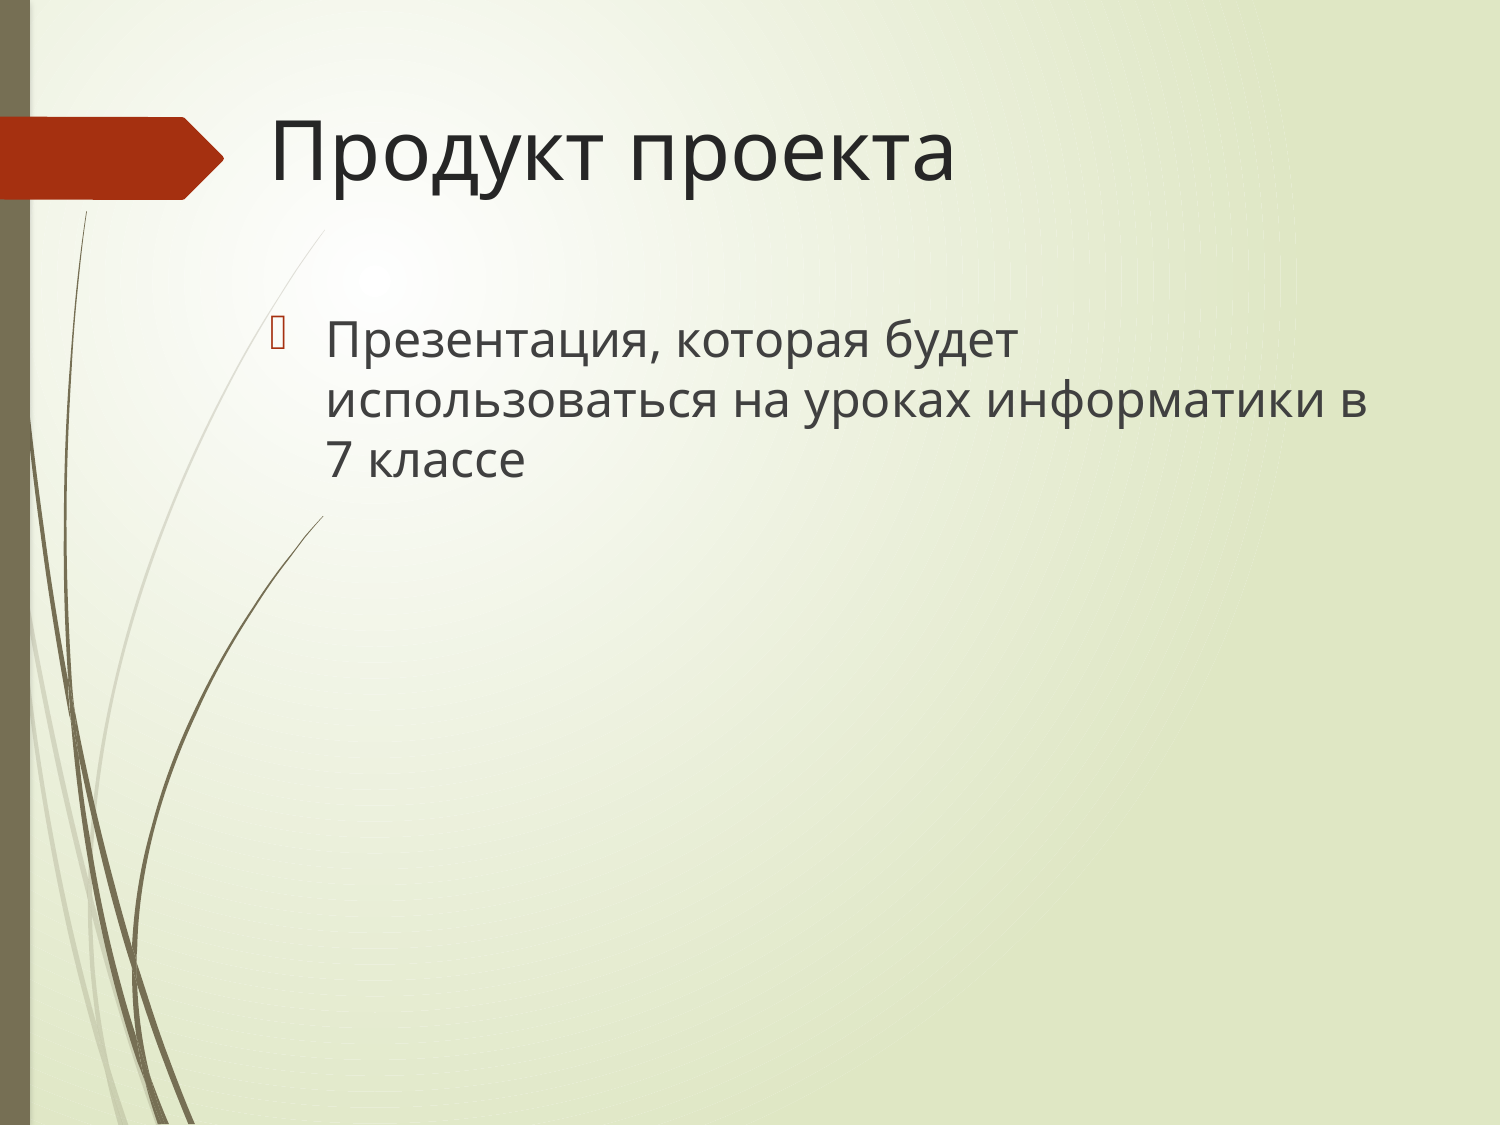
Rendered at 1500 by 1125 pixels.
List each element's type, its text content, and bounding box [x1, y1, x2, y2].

list Презентация, которая будет использоваться на уроках информатики в 7 классе [254, 300, 1388, 920]
title Продукт проекта [253, 90, 1335, 301]
